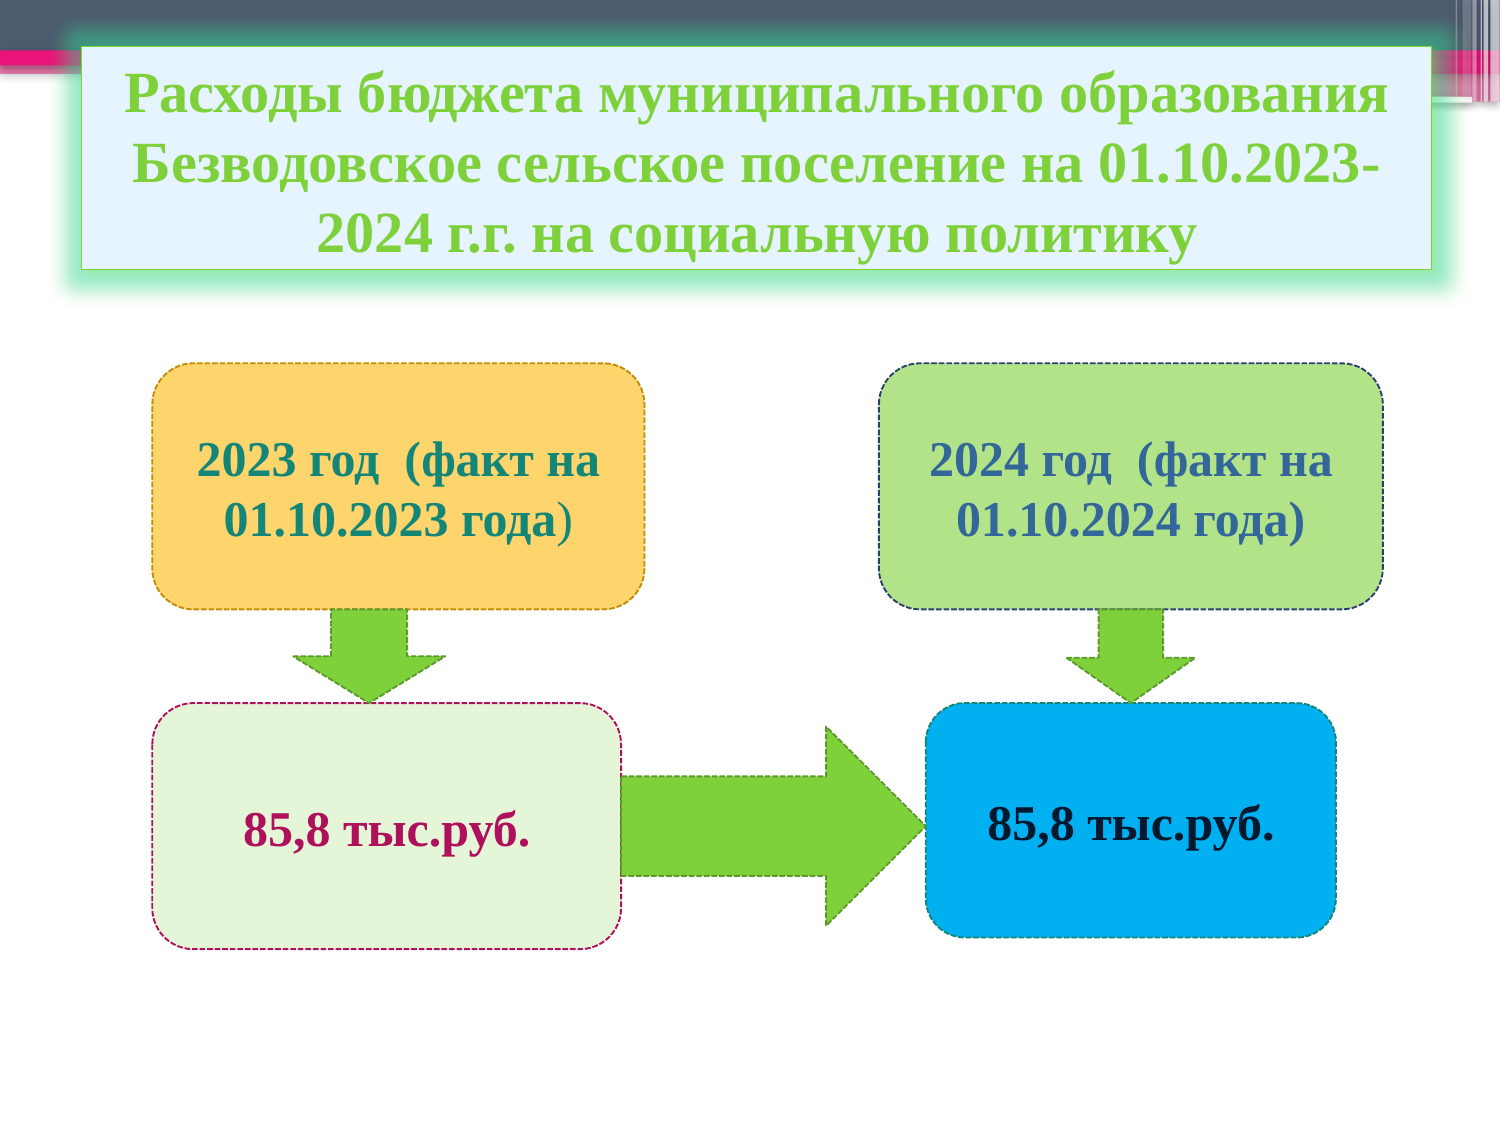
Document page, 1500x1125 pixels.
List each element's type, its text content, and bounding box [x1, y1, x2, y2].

text_box [1065, 608, 1196, 704]
text_box 85,8 тыс.руб. [924, 702, 1337, 939]
text_box Расходы бюджета муниципального образования Безводовское сельское поселение на 01.10.2023-2024 г.г. на социальную политику [81, 46, 1432, 270]
text_box 2024 год (факт на 01.10.2024 года) [877, 362, 1384, 611]
text_box [620, 725, 927, 926]
text_box 2023 год (факт на 01.10.2023 года) [151, 362, 646, 611]
text_box [292, 608, 447, 704]
text_box 85,8 тыс.руб. [151, 702, 623, 951]
